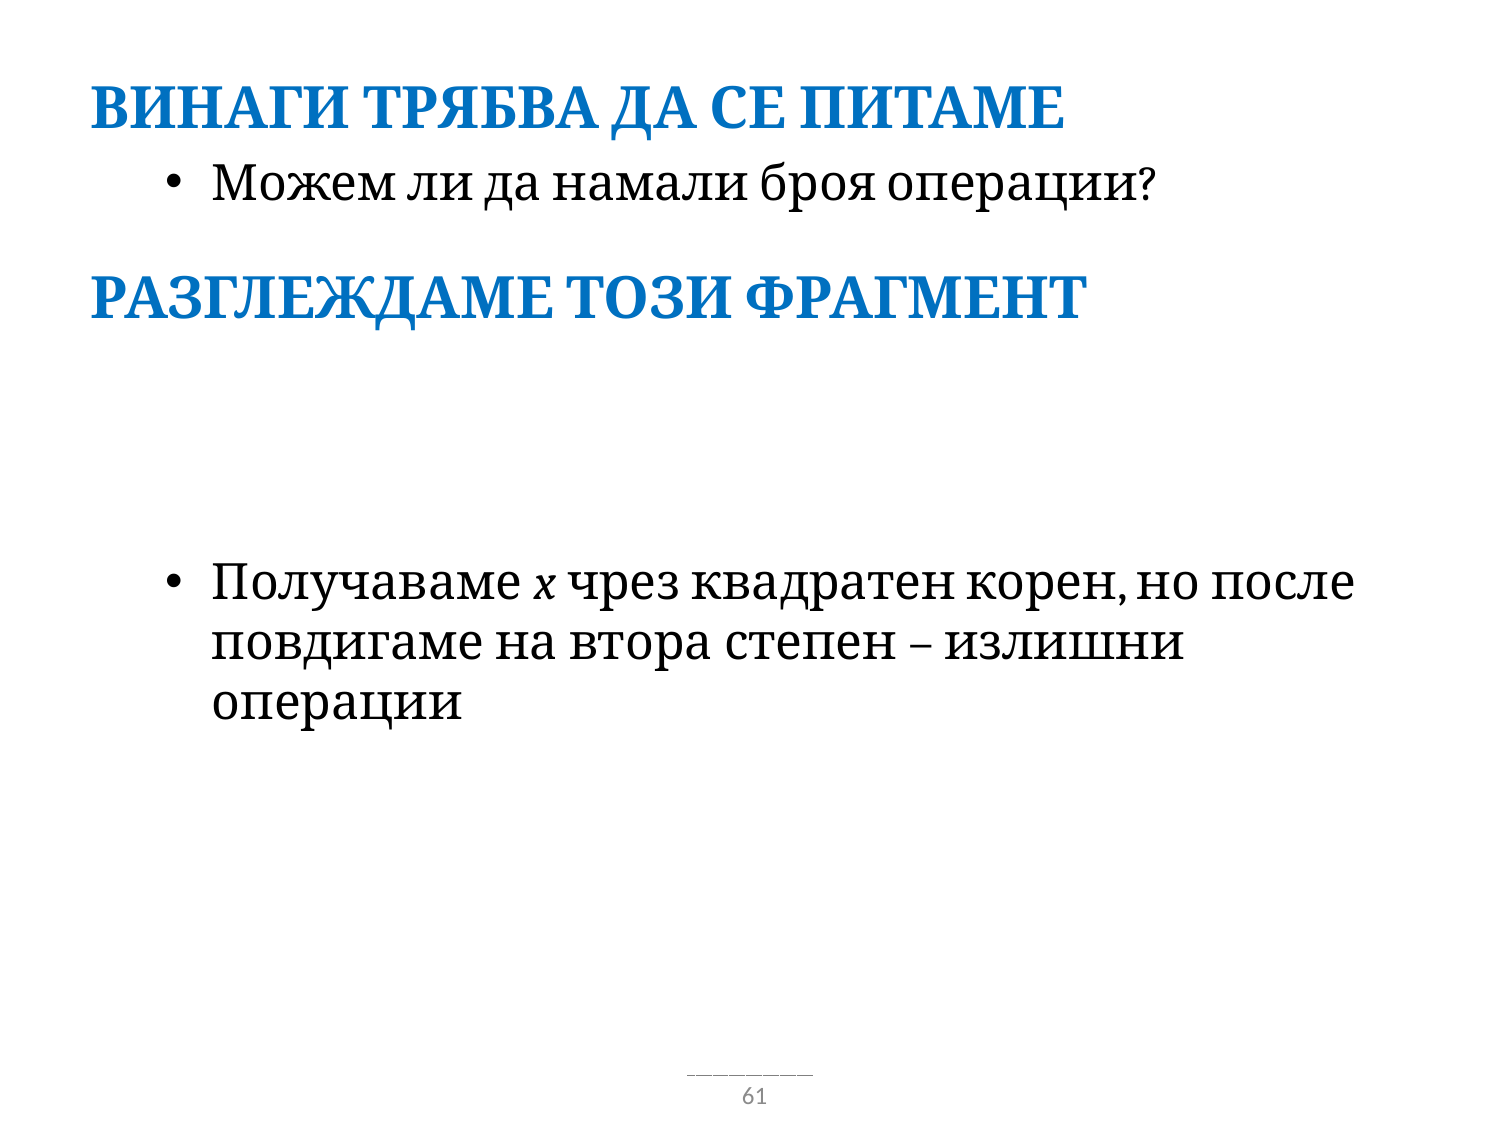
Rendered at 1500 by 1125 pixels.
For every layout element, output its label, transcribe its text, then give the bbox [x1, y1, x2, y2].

slide_number 61 [579, 1065, 930, 1125]
